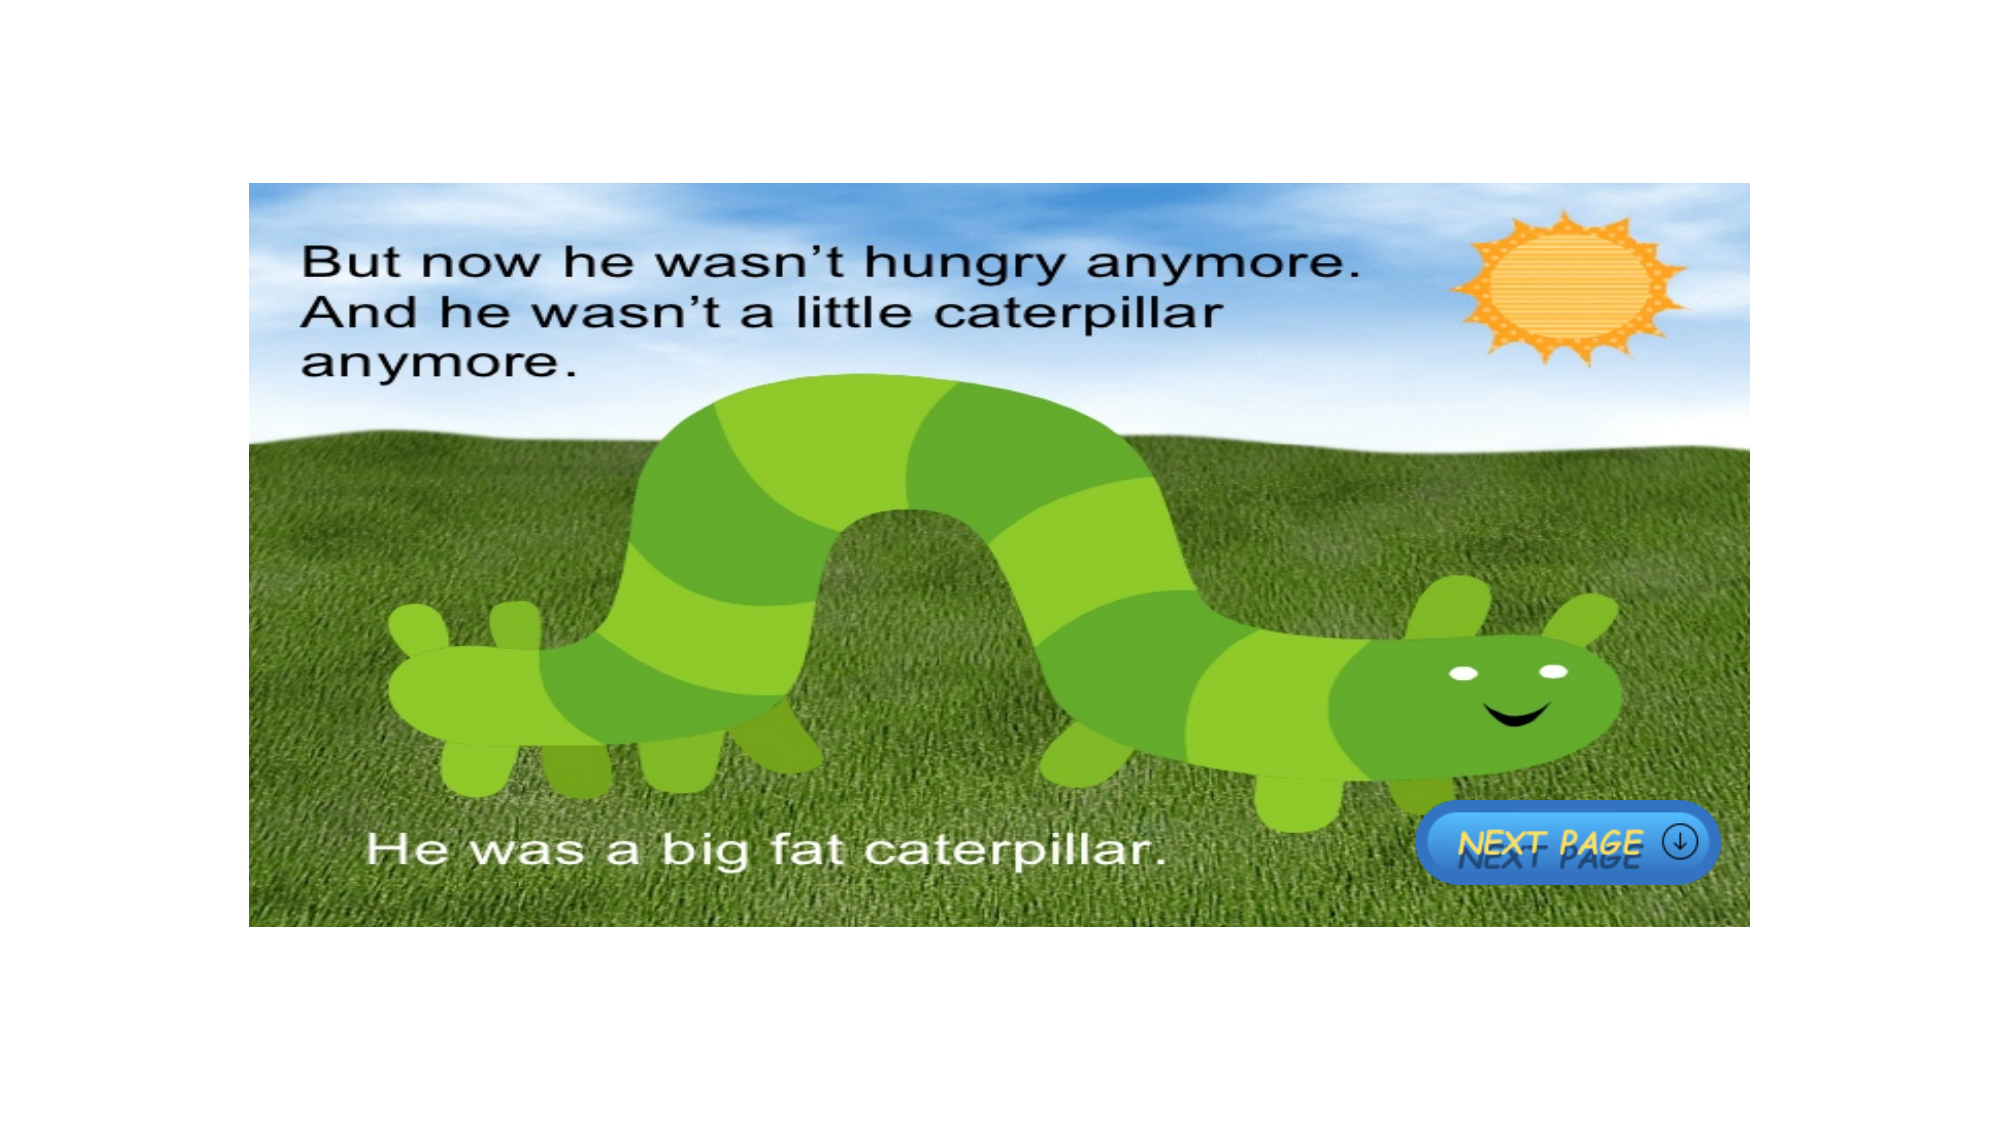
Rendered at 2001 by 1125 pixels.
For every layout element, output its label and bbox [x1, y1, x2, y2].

picture [249, 183, 1750, 927]
